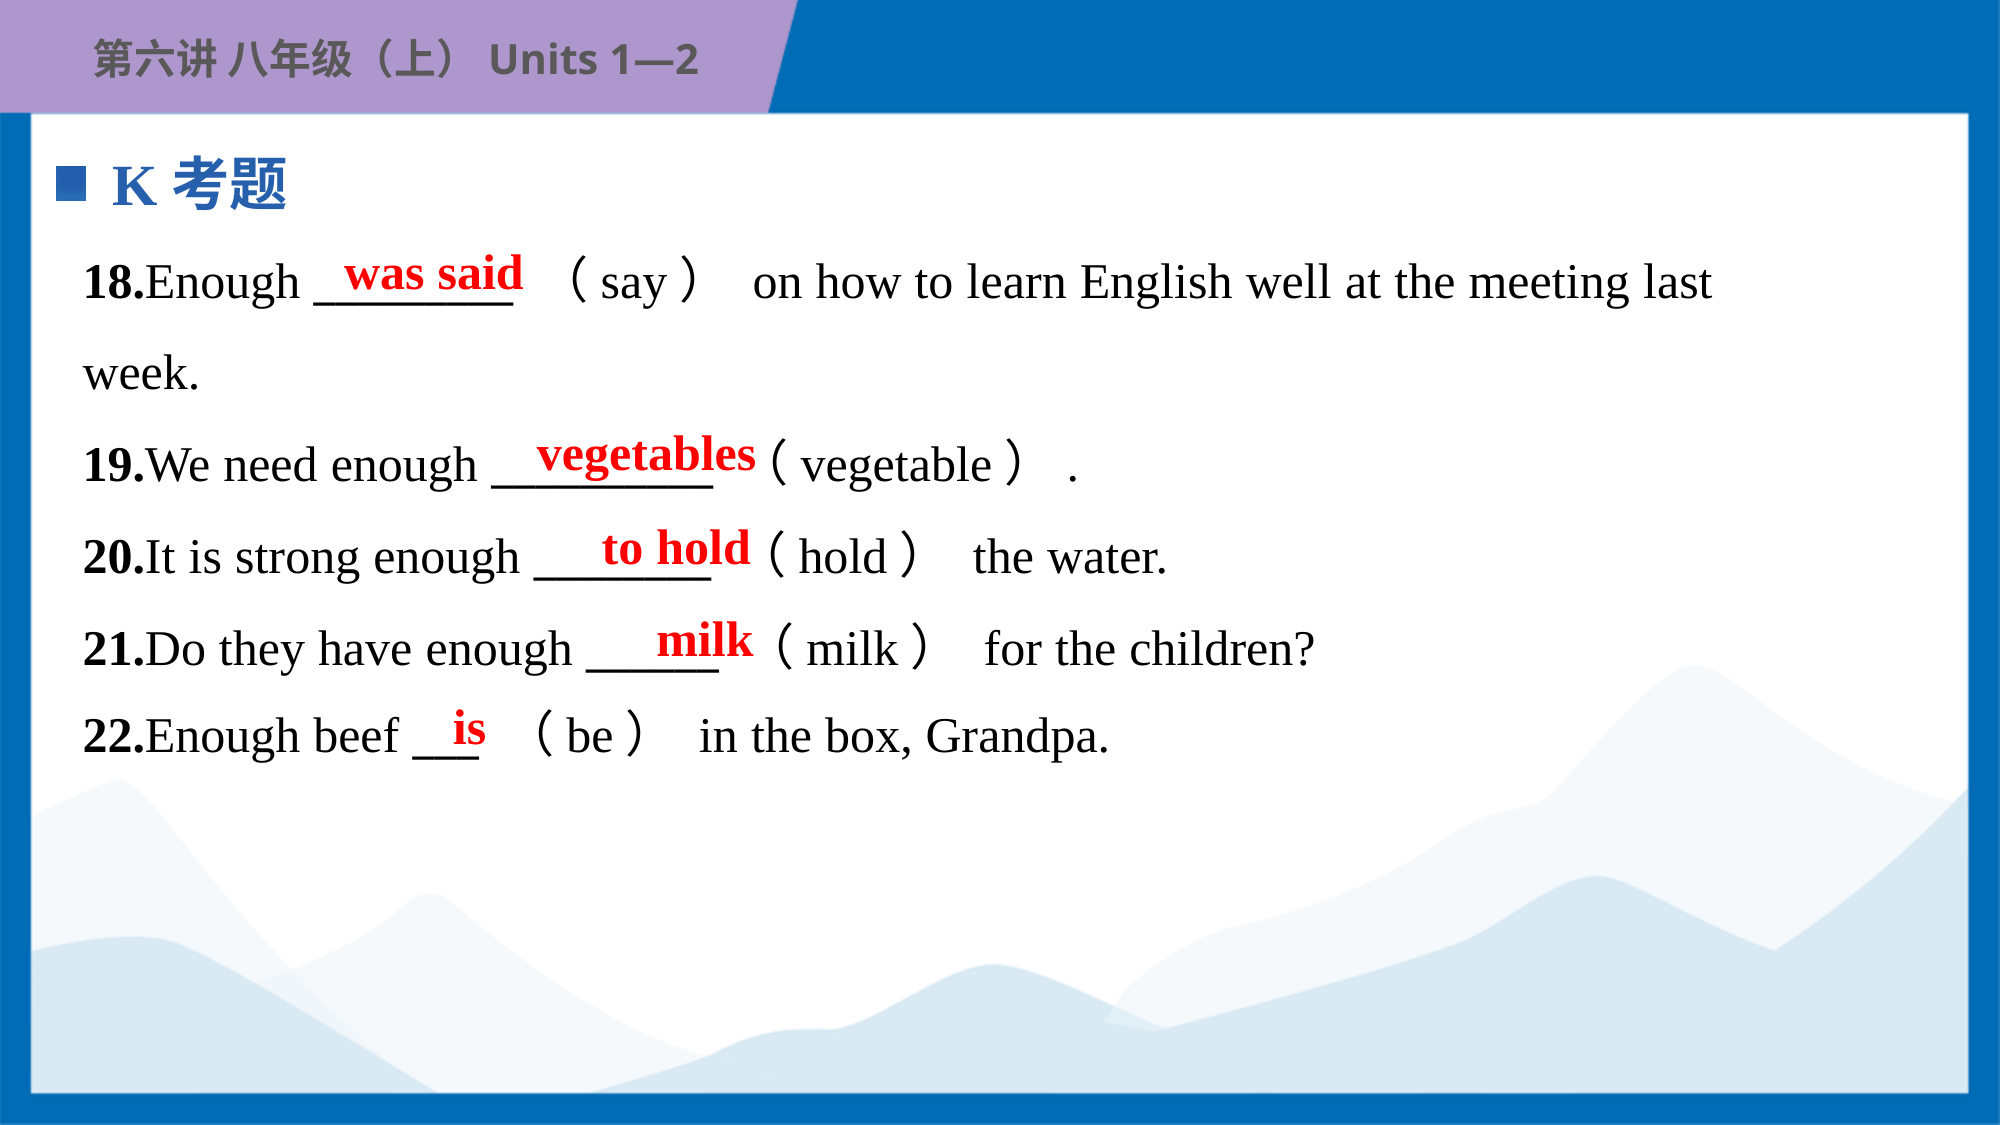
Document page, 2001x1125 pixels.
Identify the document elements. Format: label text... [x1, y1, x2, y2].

text_box was said [319, 212, 549, 290]
text_box 18.Enough _________ （say） on how to learn English well at the meeting last week. 19.We need enough __________ （vegetable）. 20.It is strong enough ________ （hold） the water. 21.Do they have enough ______ （milk） for the children? 22.Enough beef ___ （be） in the box, Grandpa. [82, 216, 1917, 753]
text_box vegetables [518, 393, 775, 472]
text_box milk [638, 578, 772, 658]
text_box is [435, 666, 505, 746]
text_box to hold [577, 487, 776, 565]
text_box K考题 [112, 146, 1917, 216]
picture [0, 0, 2000, 1125]
